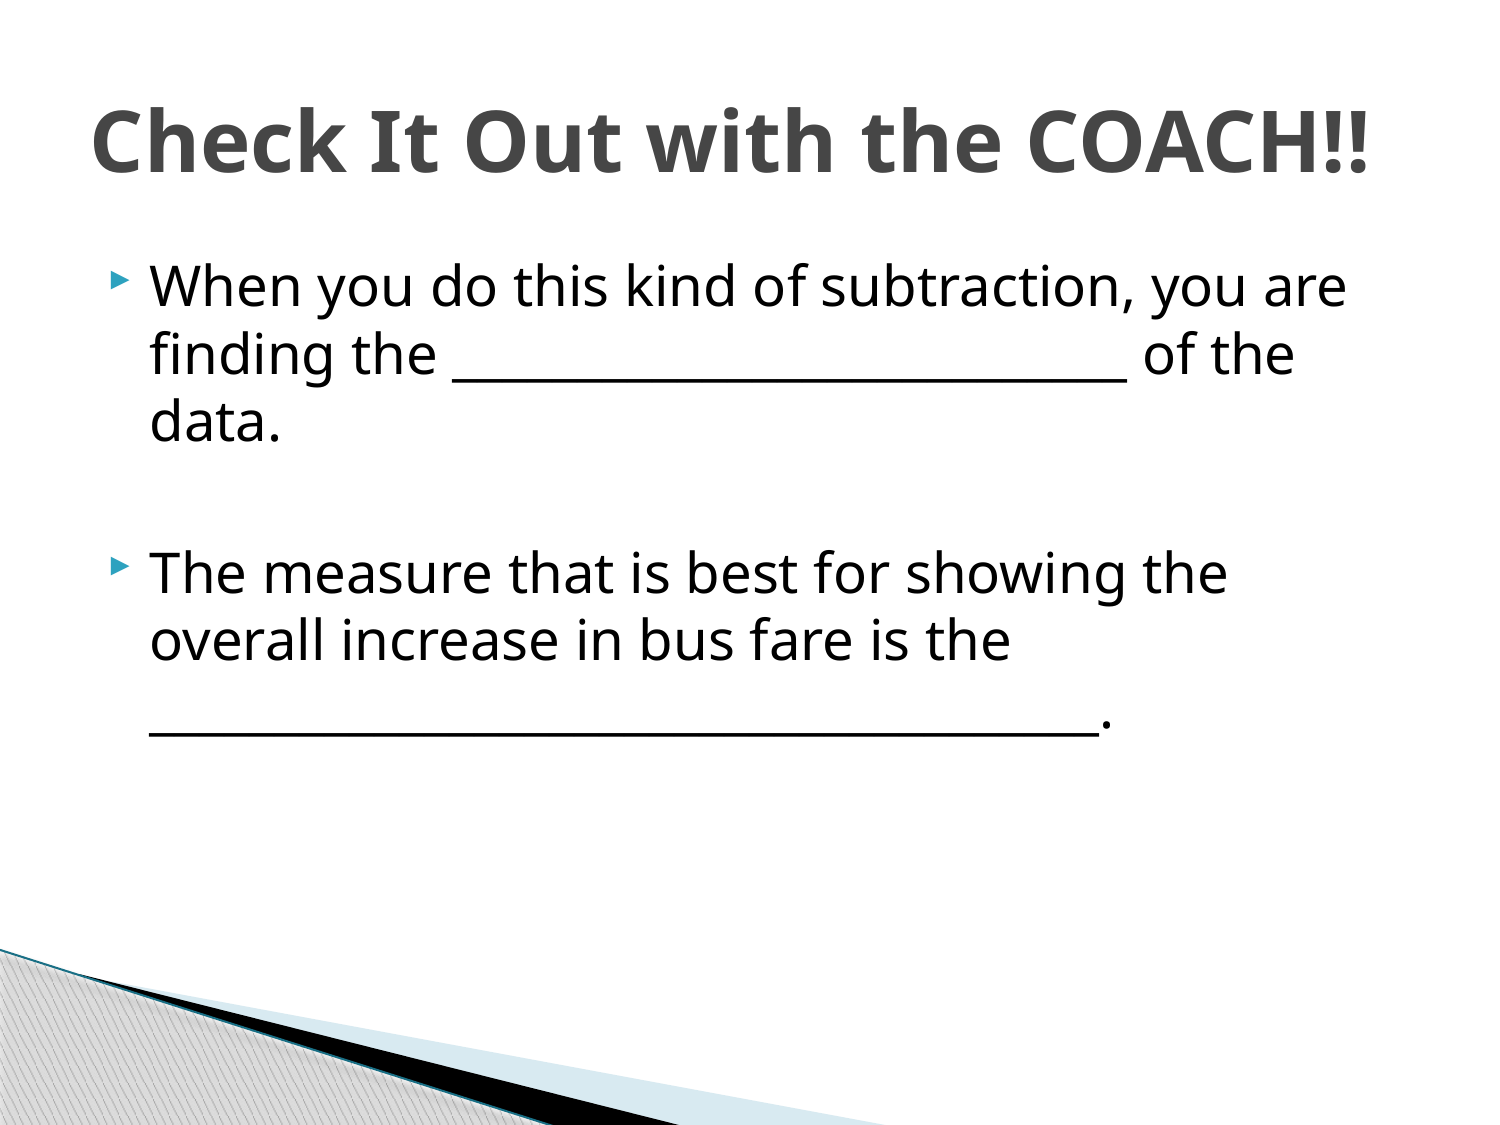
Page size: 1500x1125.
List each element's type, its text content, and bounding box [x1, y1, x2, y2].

list When you do this kind of subtraction, you are finding the ___________________________ of the data. The measure that is best for showing the overall increase in bus fare is the ______________________________________. [75, 243, 1425, 986]
title Check It Out with the COACH!! [75, 45, 1425, 233]
